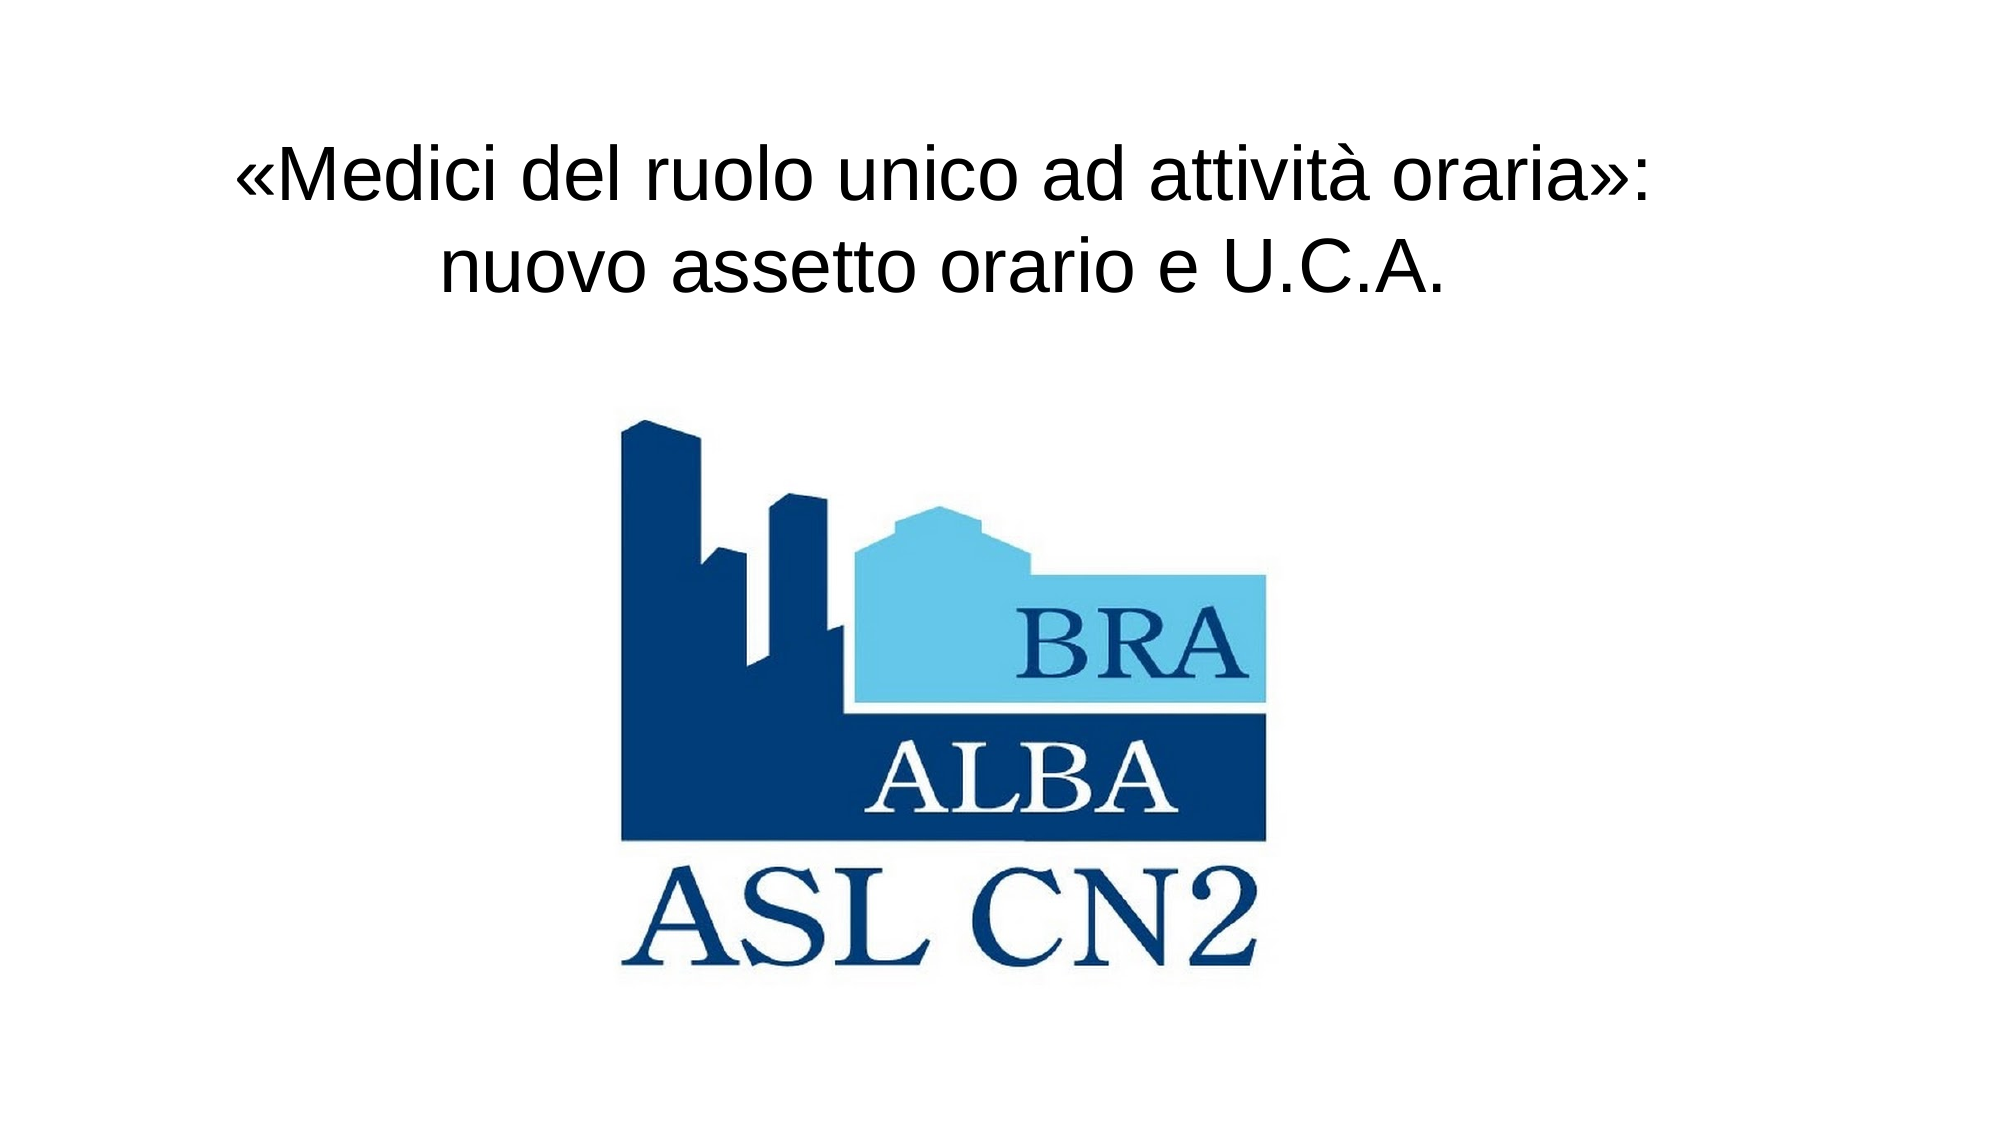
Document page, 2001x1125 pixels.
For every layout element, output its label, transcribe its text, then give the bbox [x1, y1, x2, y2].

title «Medici del ruolo unico ad attività oraria»: nuovo assetto orario e U.C.A. [172, 115, 1716, 346]
picture [573, 322, 1316, 1064]
